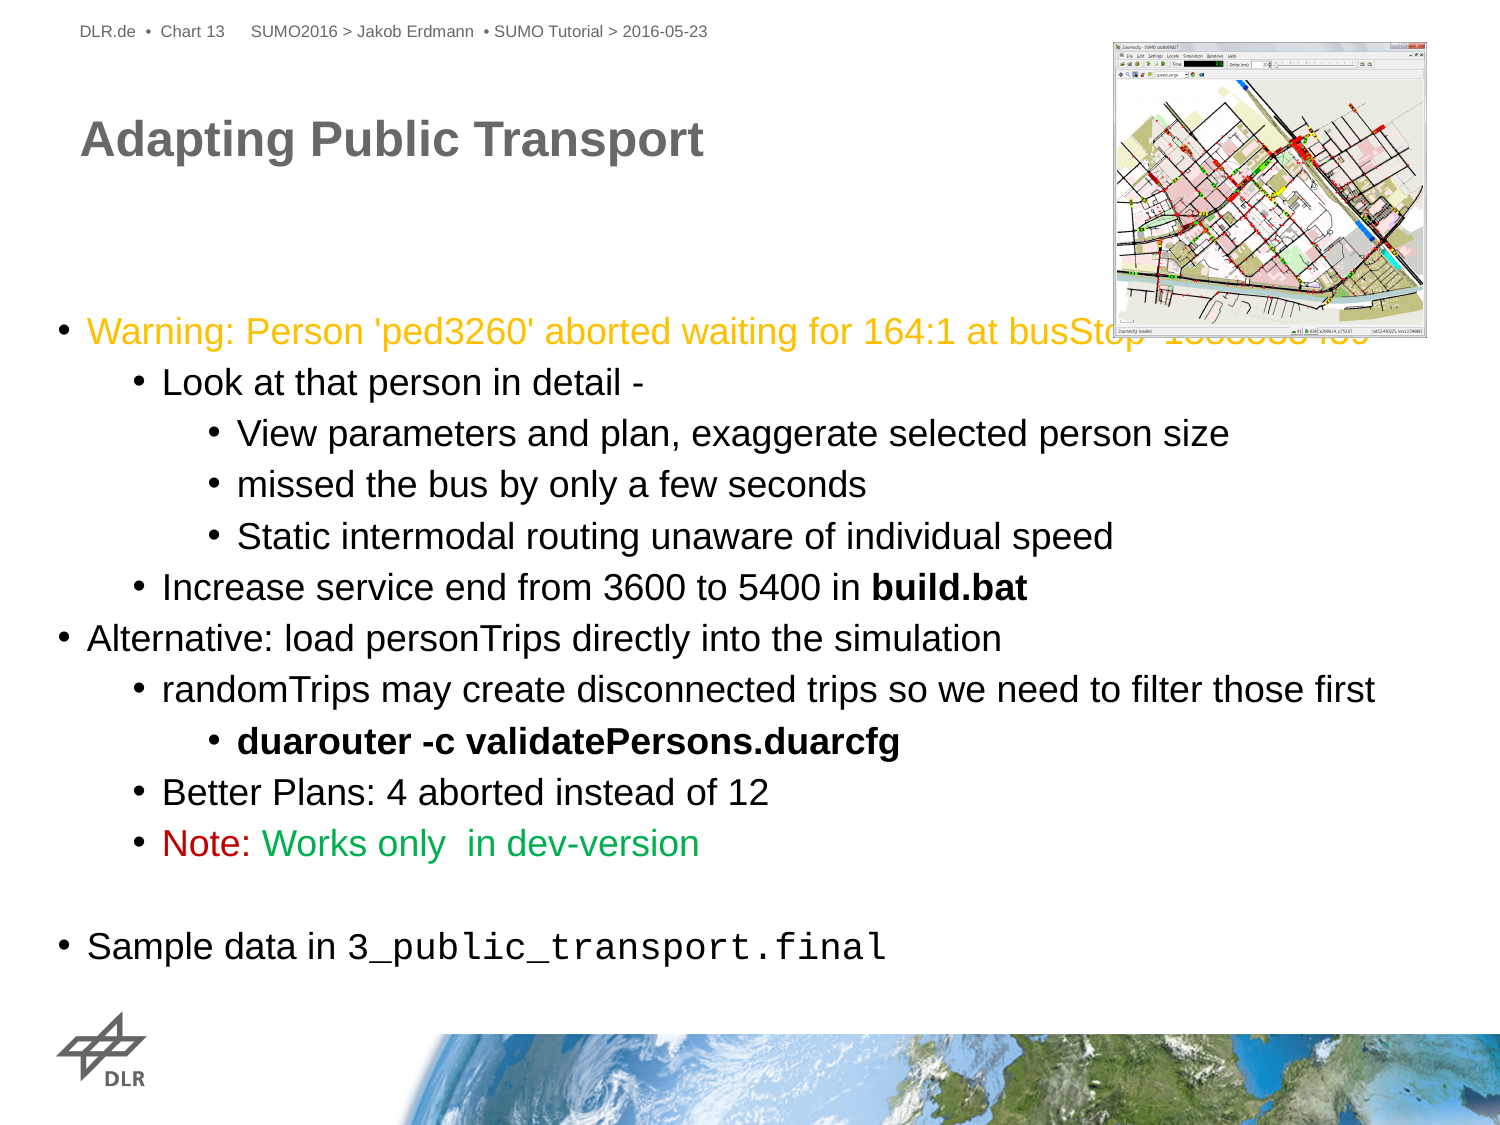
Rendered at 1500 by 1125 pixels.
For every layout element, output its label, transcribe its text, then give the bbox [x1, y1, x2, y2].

text_box DLR.de • Chart 13 [79, 20, 251, 45]
text_box SUMO2016 > Jakob Erdmann • SUMO Tutorial > 2016-05-23 [251, 20, 1421, 45]
picture [1113, 42, 1427, 339]
text_box Warning: Person 'ped3260' aborted waiting for 164:1 at busStop '1383533459 Look at that person in detail - View parameters and plan, exaggerate selected person size missed the bus by only a few seconds Static intermodal routing unaware of individual speed Increase service end from 3600 to 5400 in build.bat Alternative: load personTrips directly into the simulation randomTrips may create disconnected trips so we need to filter those first duarouter -c validatePersons.duarcfg Better Plans: 4 aborted instead of 12 Note: Works only in dev-version Sample data in 3_public_transport.final [57, 255, 1452, 1000]
picture [0, 1007, 1500, 1125]
text_box Adapting Public Transport [79, 106, 1108, 228]
